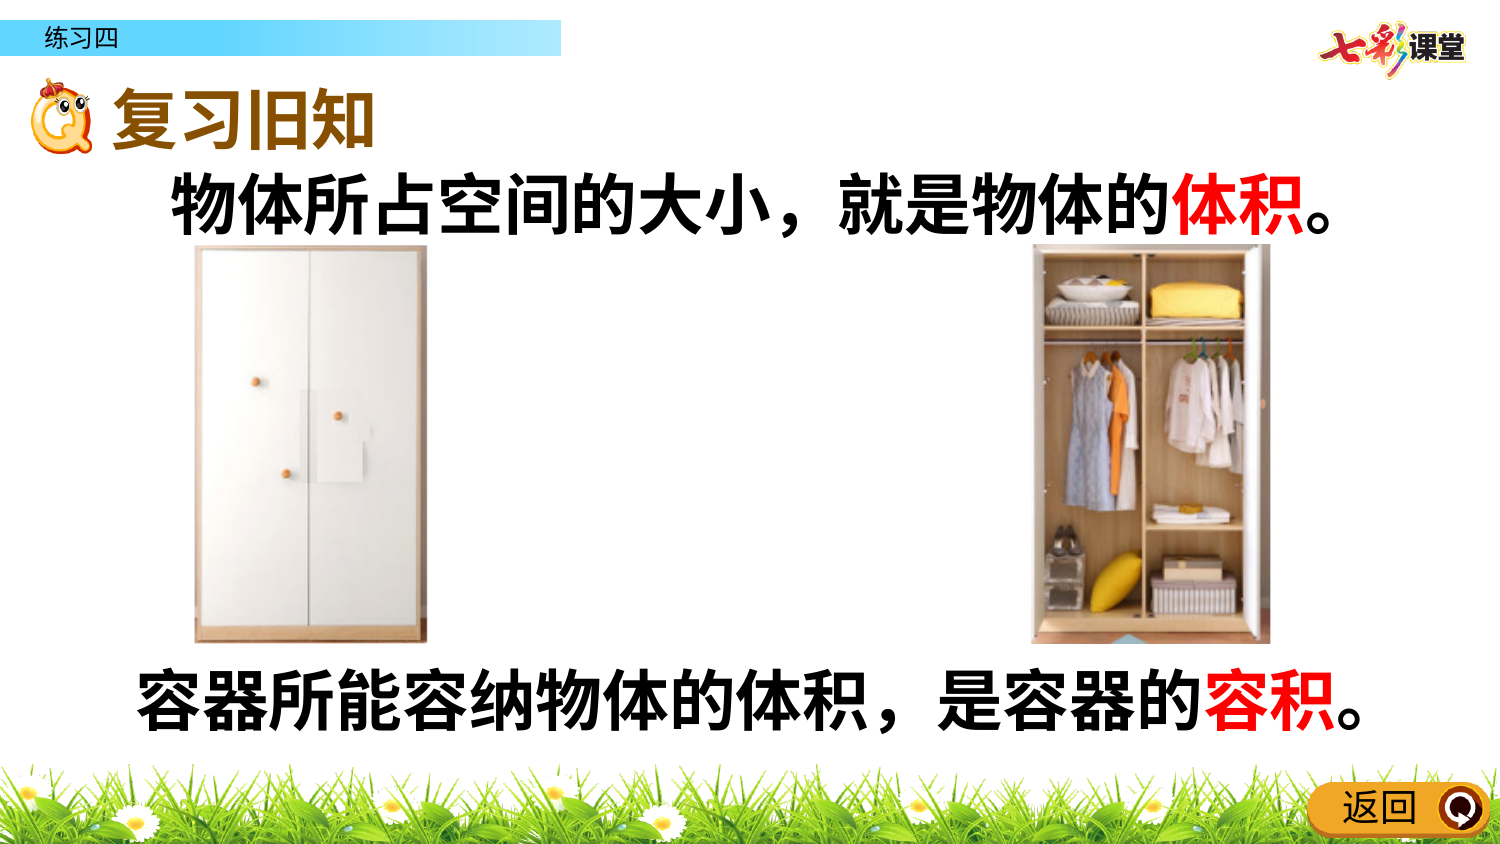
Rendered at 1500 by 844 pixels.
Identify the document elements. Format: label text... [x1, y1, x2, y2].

picture [0, 764, 1500, 844]
picture [1030, 244, 1271, 645]
text_box 复习旧知 [100, 72, 404, 164]
text_box 物体所占空间的大小，就是物体的体积。 [150, 150, 1392, 256]
picture [31, 78, 92, 154]
picture [187, 244, 432, 645]
text_box 容器所能容纳物体的体积，是容器的容积。 [115, 646, 1423, 752]
picture [1316, 20, 1468, 80]
